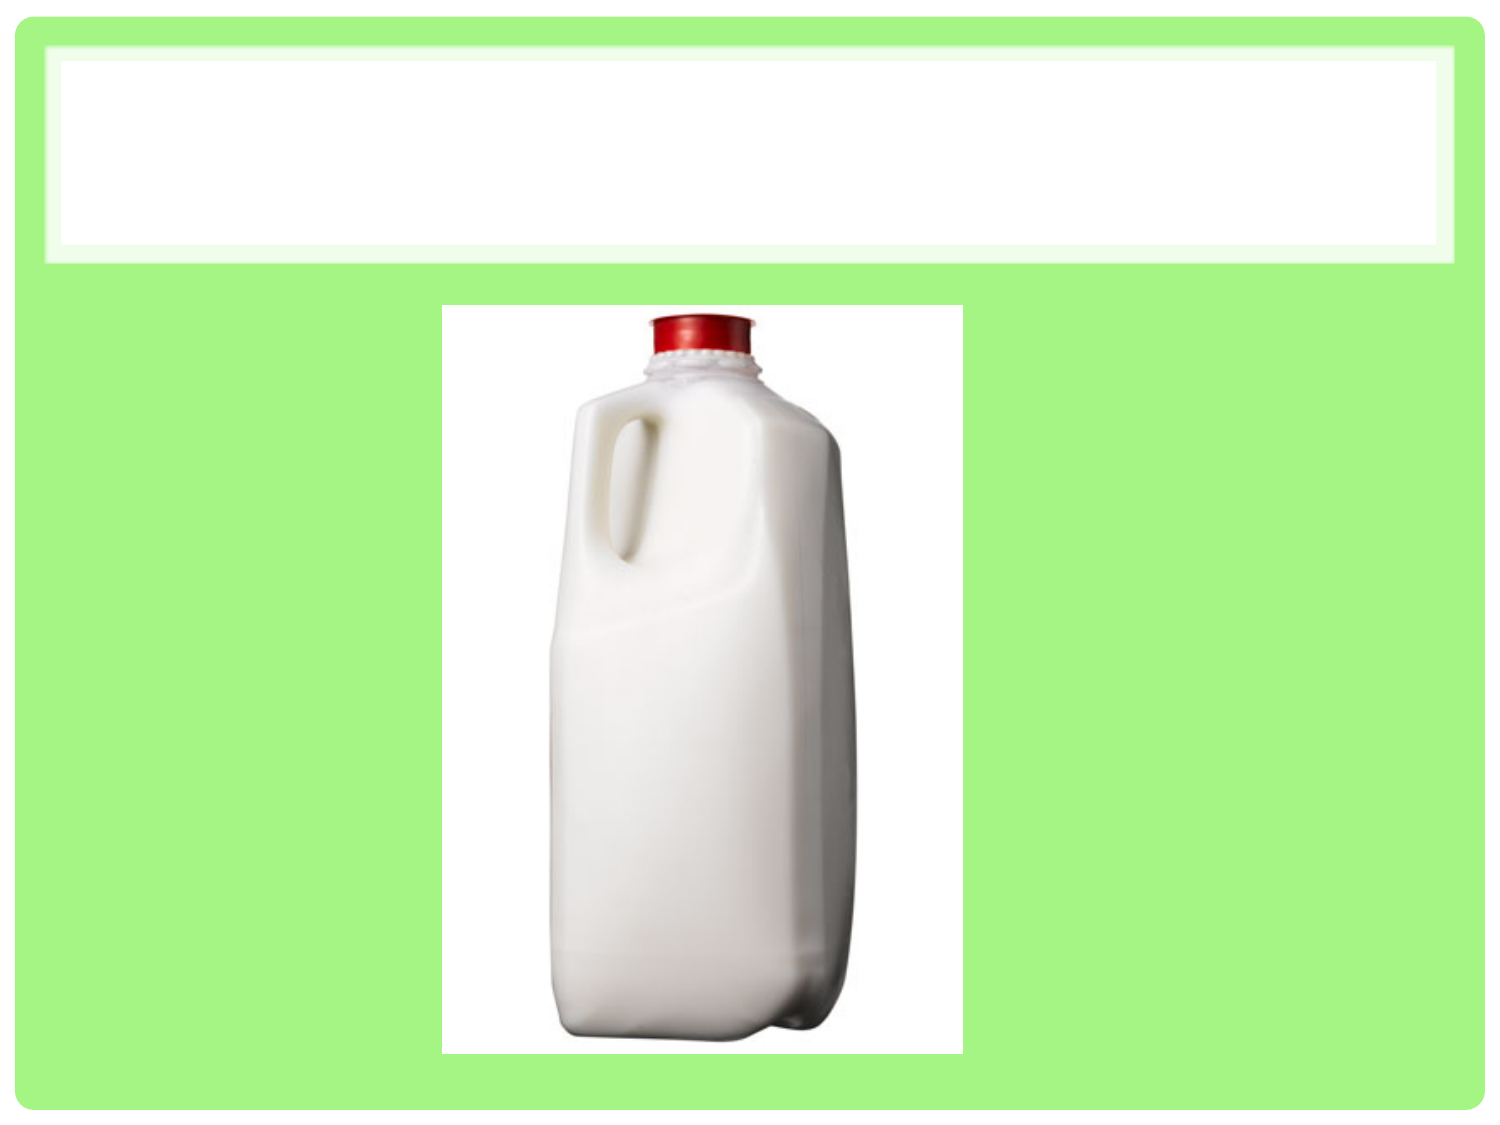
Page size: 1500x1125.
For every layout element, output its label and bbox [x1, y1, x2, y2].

picture [442, 304, 963, 1054]
